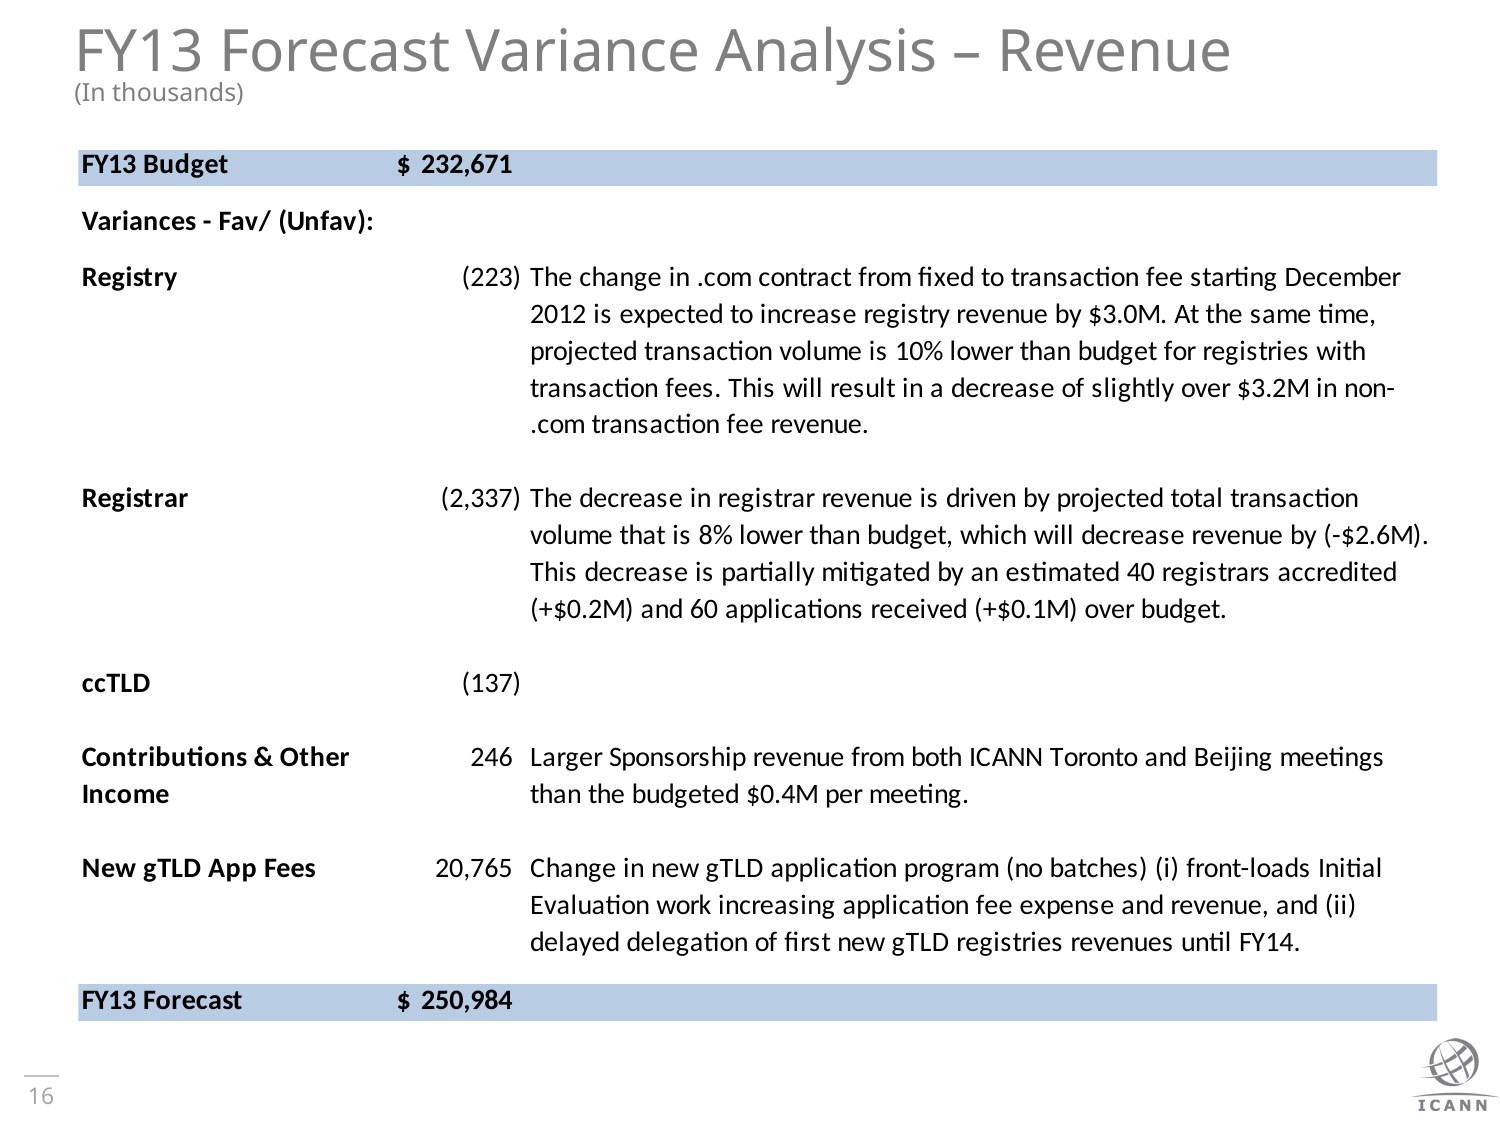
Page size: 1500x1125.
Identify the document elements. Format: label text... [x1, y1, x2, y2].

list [76, 148, 1440, 1024]
title FY13 Forecast Variance Analysis – Revenue (In thousands) [59, 19, 1477, 116]
picture [1409, 1038, 1500, 1111]
